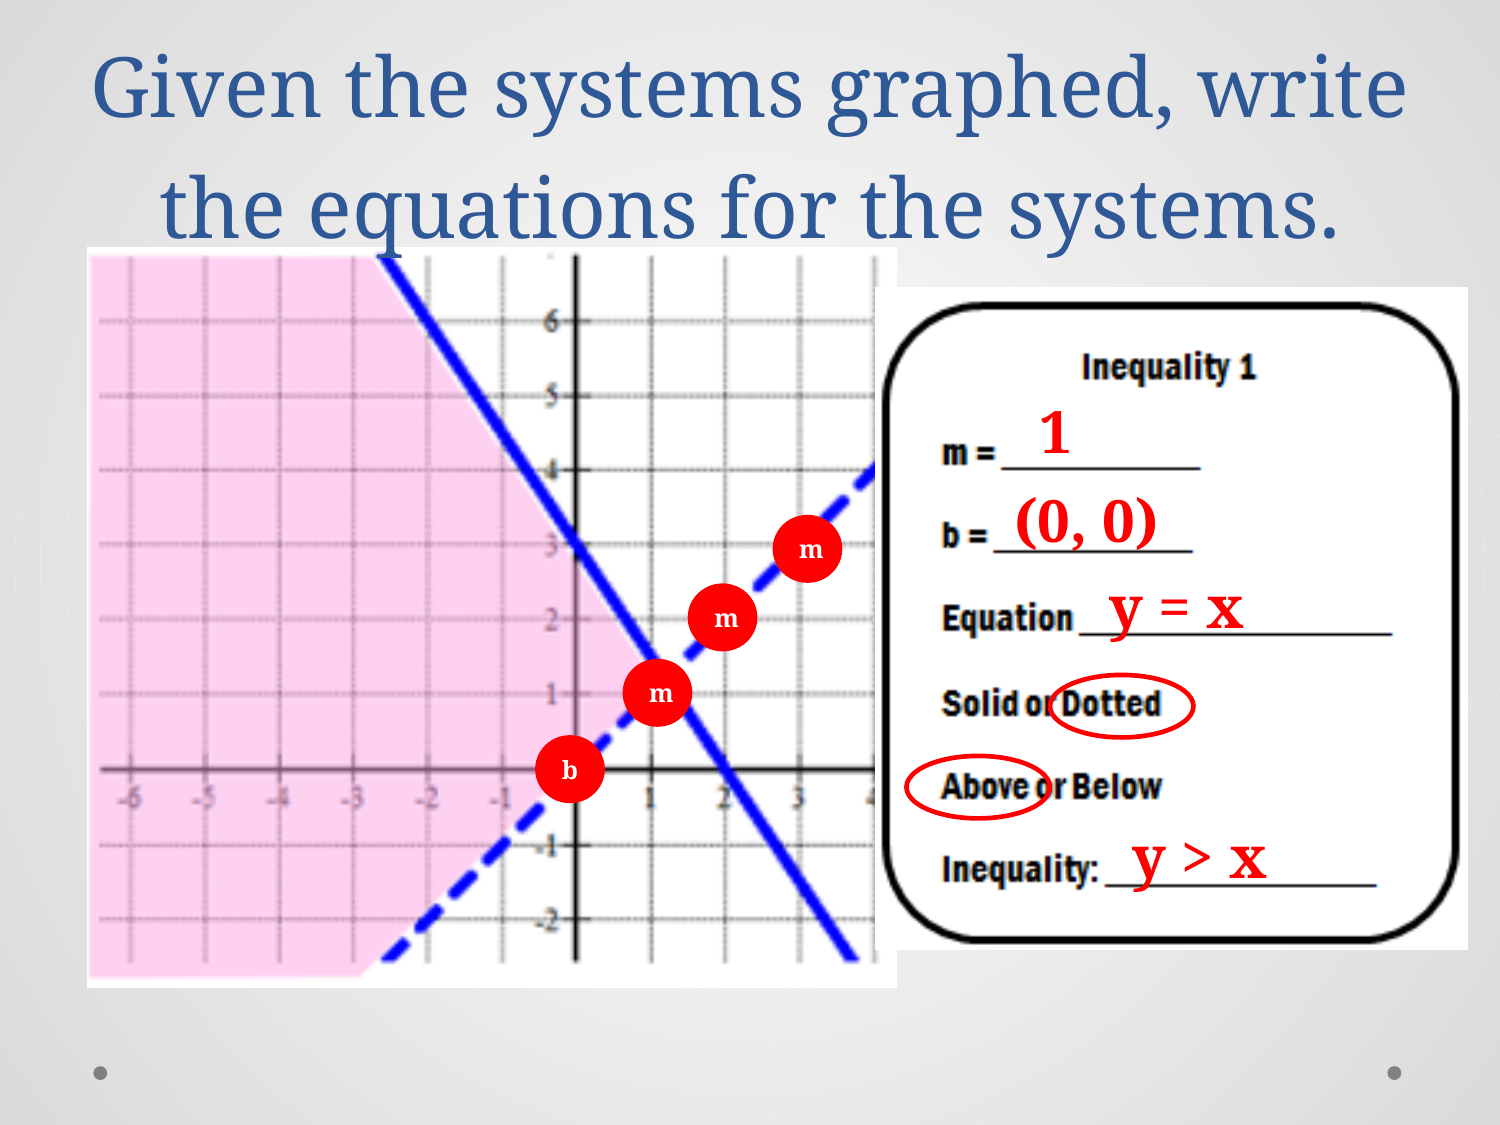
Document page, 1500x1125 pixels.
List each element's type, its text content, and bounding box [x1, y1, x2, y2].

title Given the systems graphed, write the equations for the systems. [75, 0, 1425, 263]
picture [87, 247, 1468, 988]
